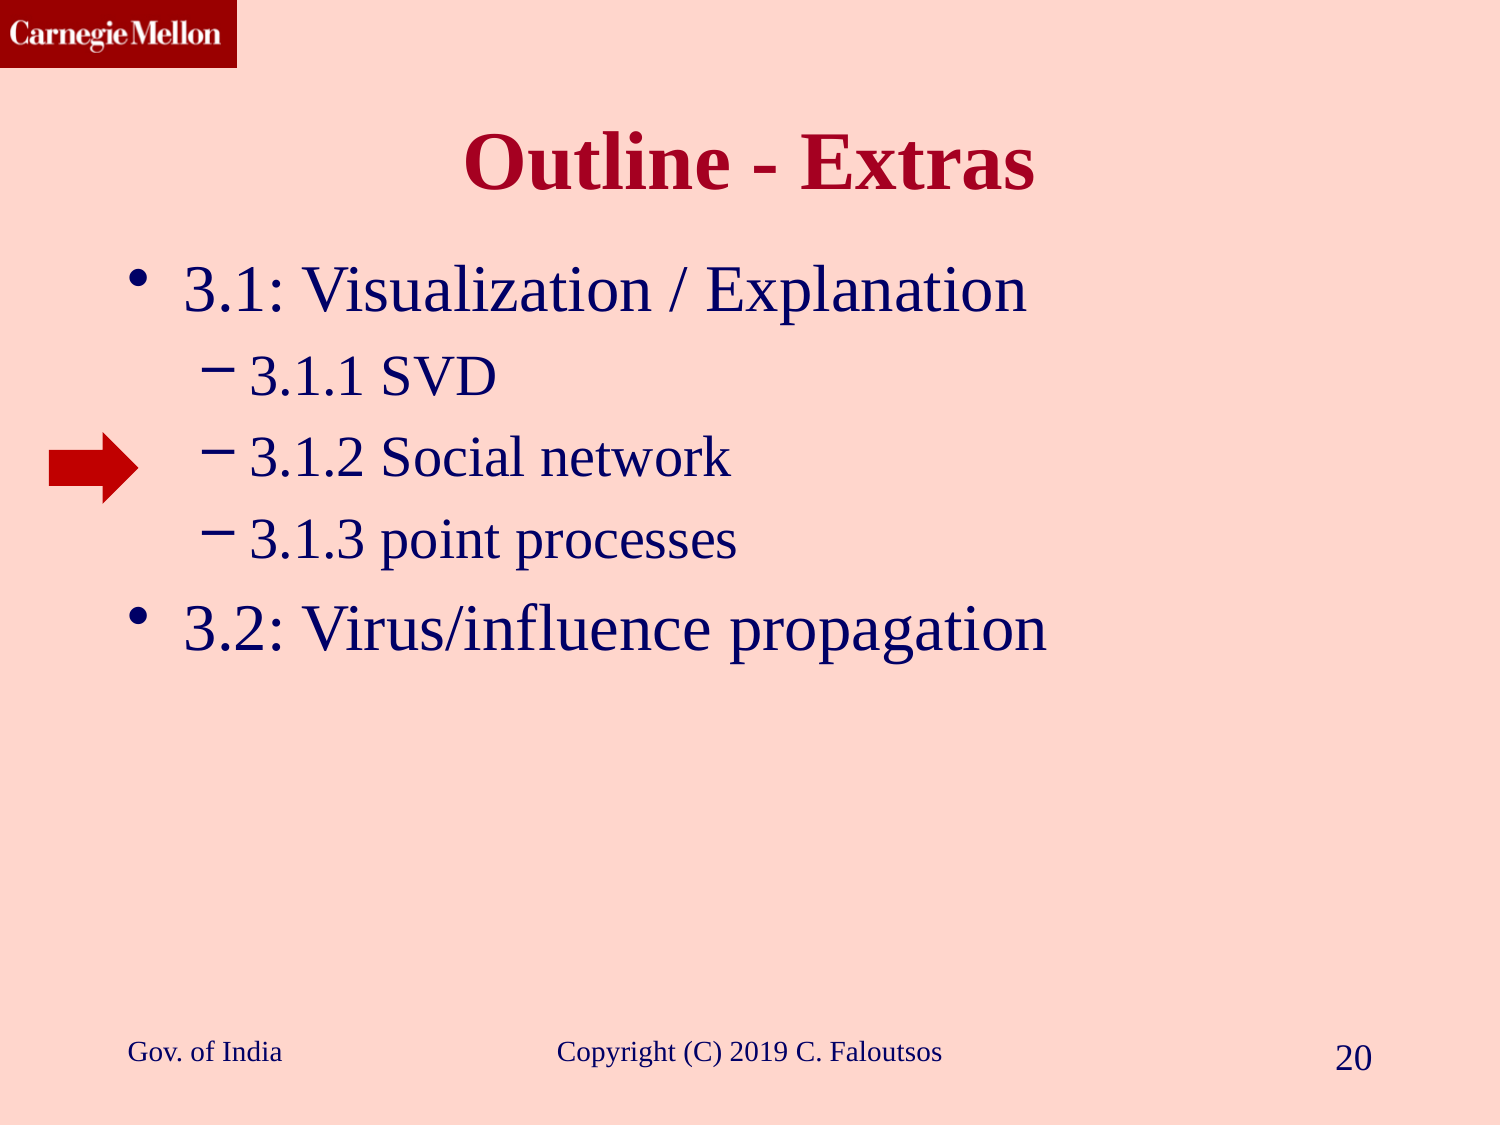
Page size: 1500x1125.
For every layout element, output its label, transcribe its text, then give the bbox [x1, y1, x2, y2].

text_box [48, 432, 139, 504]
title Outline - Extras [112, 99, 1388, 213]
picture [0, 0, 237, 68]
list 3.1: Visualization / Explanation 3.1.1 SVD 3.1.2 Social network 3.1.3 point processes 3.2: Virus/influence propagation [112, 237, 1388, 1001]
slide_number Gov. of India [112, 1024, 426, 1101]
footer Copyright (C) 2019 C. Faloutsos [512, 1024, 988, 1101]
slide_number 20 [1074, 1024, 1388, 1101]
